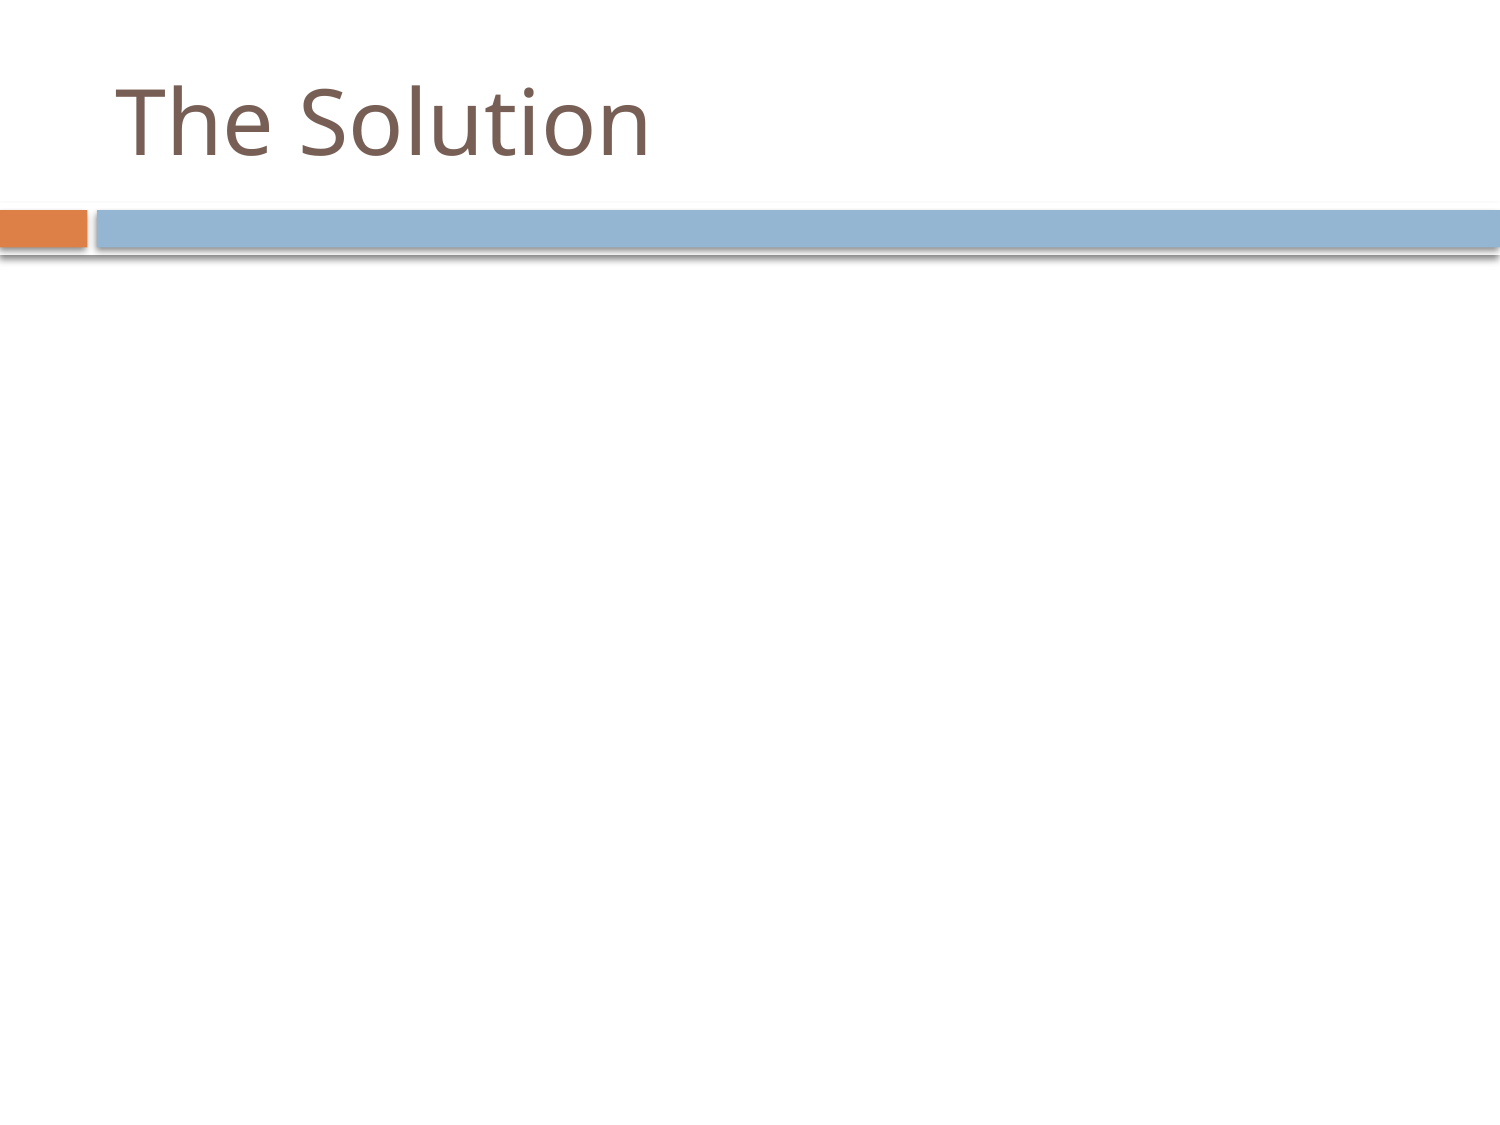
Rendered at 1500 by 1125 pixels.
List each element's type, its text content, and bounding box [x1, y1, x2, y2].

title The Solution [100, 37, 1438, 200]
